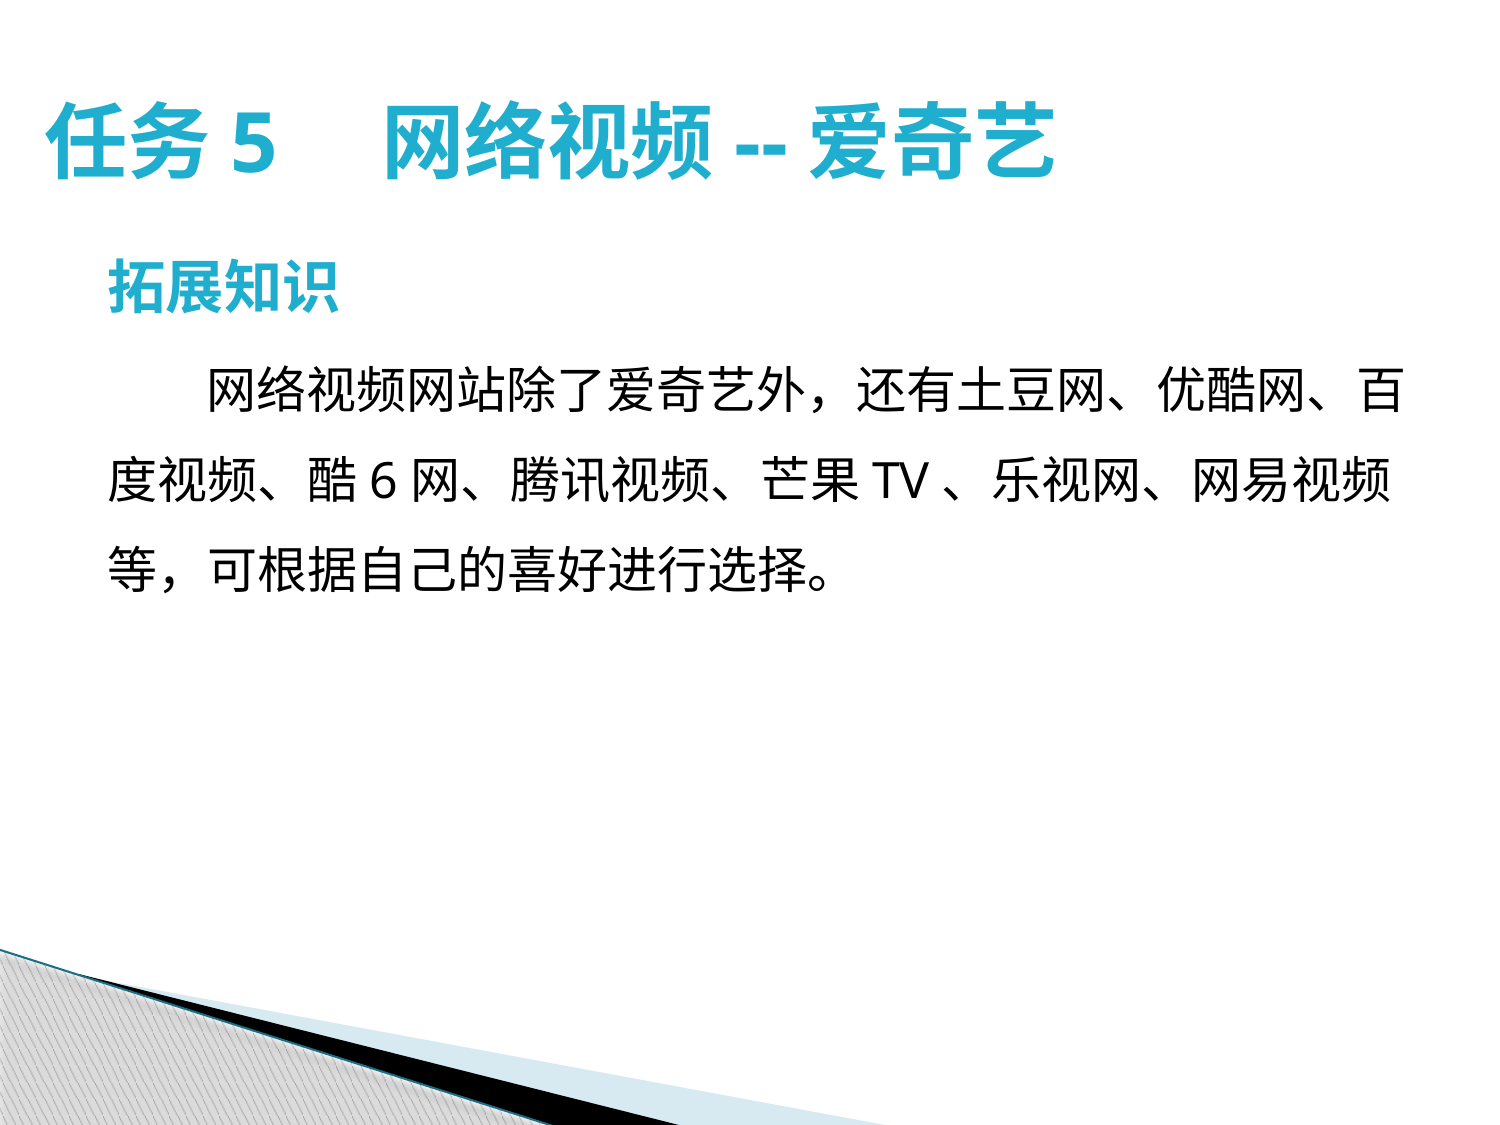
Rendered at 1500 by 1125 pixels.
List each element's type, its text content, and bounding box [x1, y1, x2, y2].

title 任务5 网络视频--爱奇艺 [29, 45, 1500, 233]
list 拓展知识 网络视频网站除了爱奇艺外，还有土豆网、优酷网、百度视频、酷6网、腾讯视频、芒果TV、乐视网、网易视频等，可根据自己的喜好进行选择。 [75, 243, 1425, 986]
